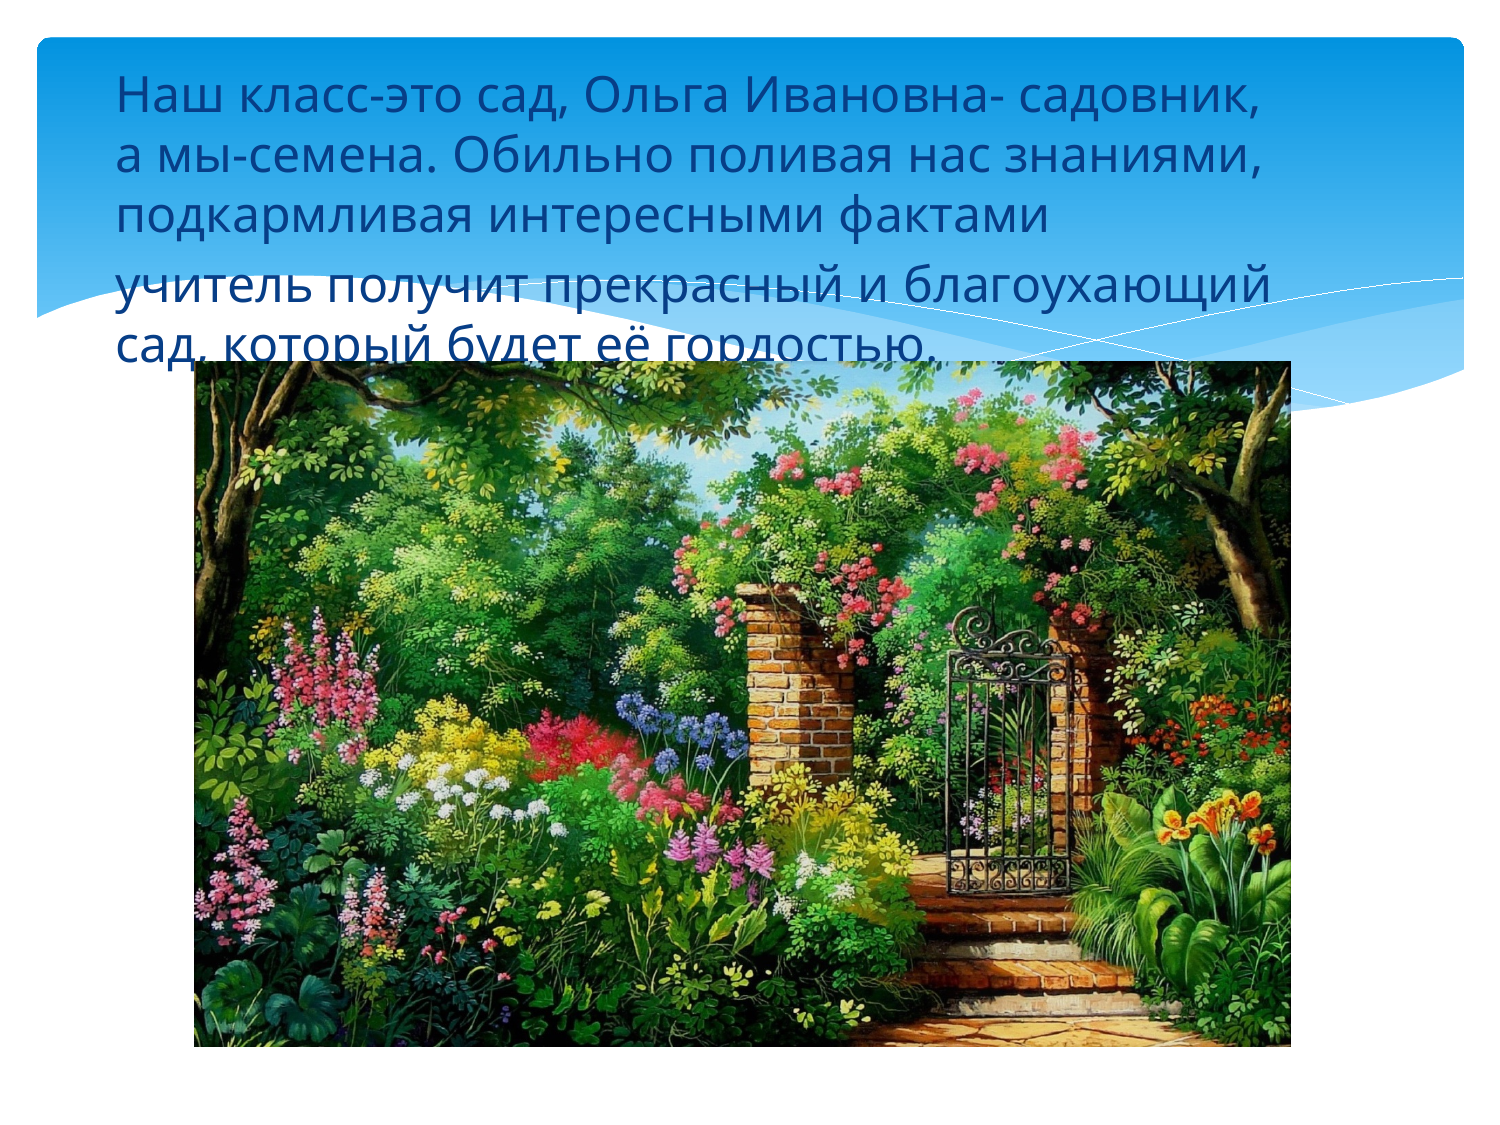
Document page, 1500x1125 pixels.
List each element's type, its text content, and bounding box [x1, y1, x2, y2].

picture [194, 361, 1292, 1048]
list Наш класс-это сад, Ольга Ивановна- садовник, а мы-семена. Обильно поливая нас знаниями, подкармливая интересными фактами учитель получит прекрасный и благоухающий сад, который будет её гордостью. [100, 54, 1316, 621]
